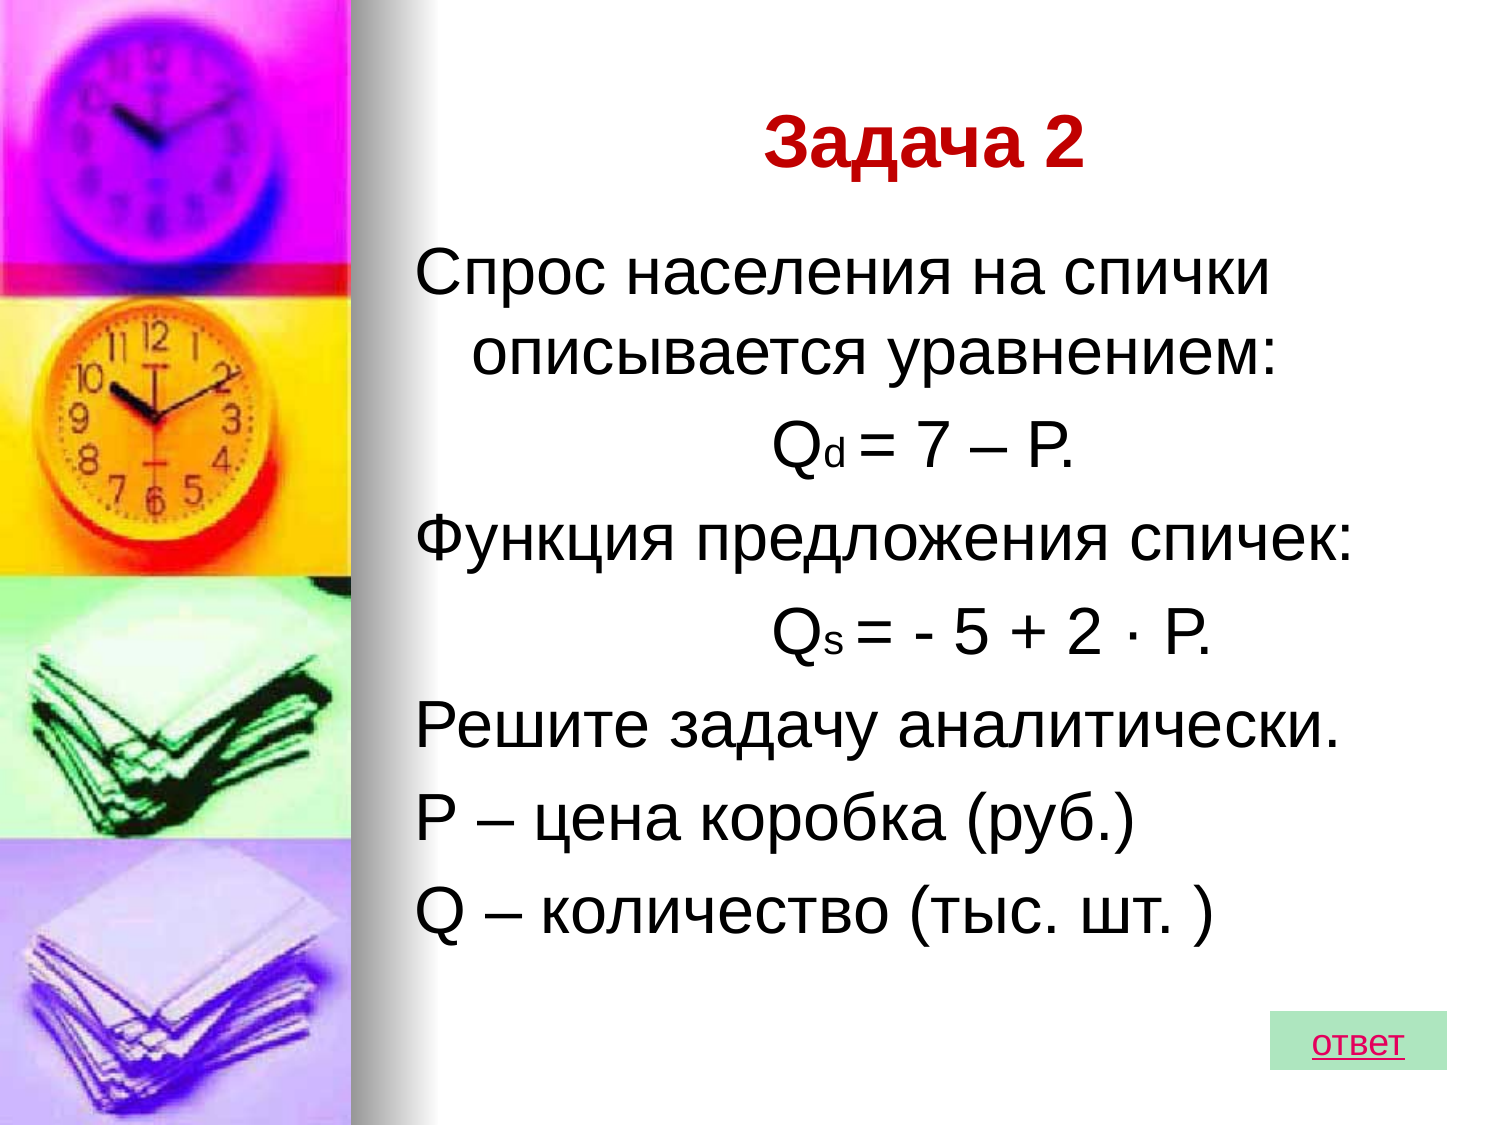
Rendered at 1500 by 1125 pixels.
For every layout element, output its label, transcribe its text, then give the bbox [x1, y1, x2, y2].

title Задача 2 [399, 37, 1451, 219]
list Спрос населения на спички описывается уравнением: Qd = 7 – Р. Функция предложения спичек: Qs = - 5 + 2 · Р. Решите задачу аналитически. Р – цена коробка (руб.) Q – количество (тыс. шт. ) [399, 219, 1451, 1001]
text_box ответ [1269, 1011, 1447, 1071]
picture [0, 0, 351, 1125]
